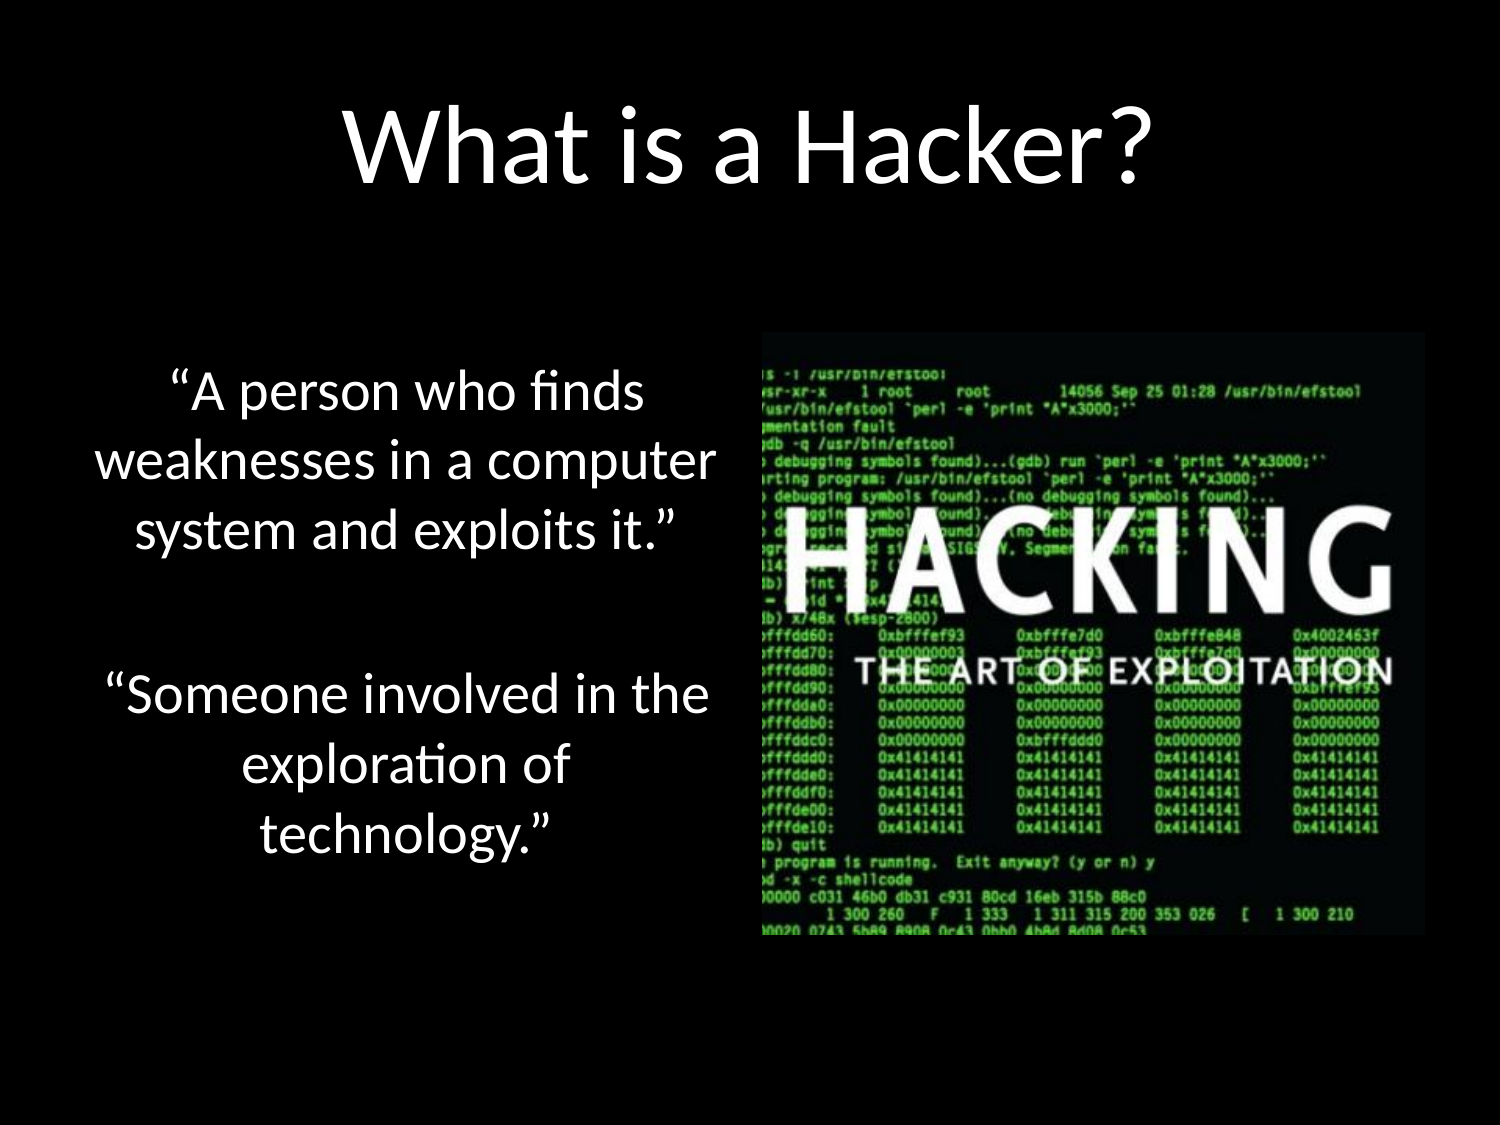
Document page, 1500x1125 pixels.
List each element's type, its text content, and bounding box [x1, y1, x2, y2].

title What is a Hacker? [75, 45, 1425, 233]
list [762, 262, 1426, 1006]
list “A person who finds weaknesses in a computer system and exploits it.” “Someone involved in the exploration of technology.” [75, 262, 738, 1005]
